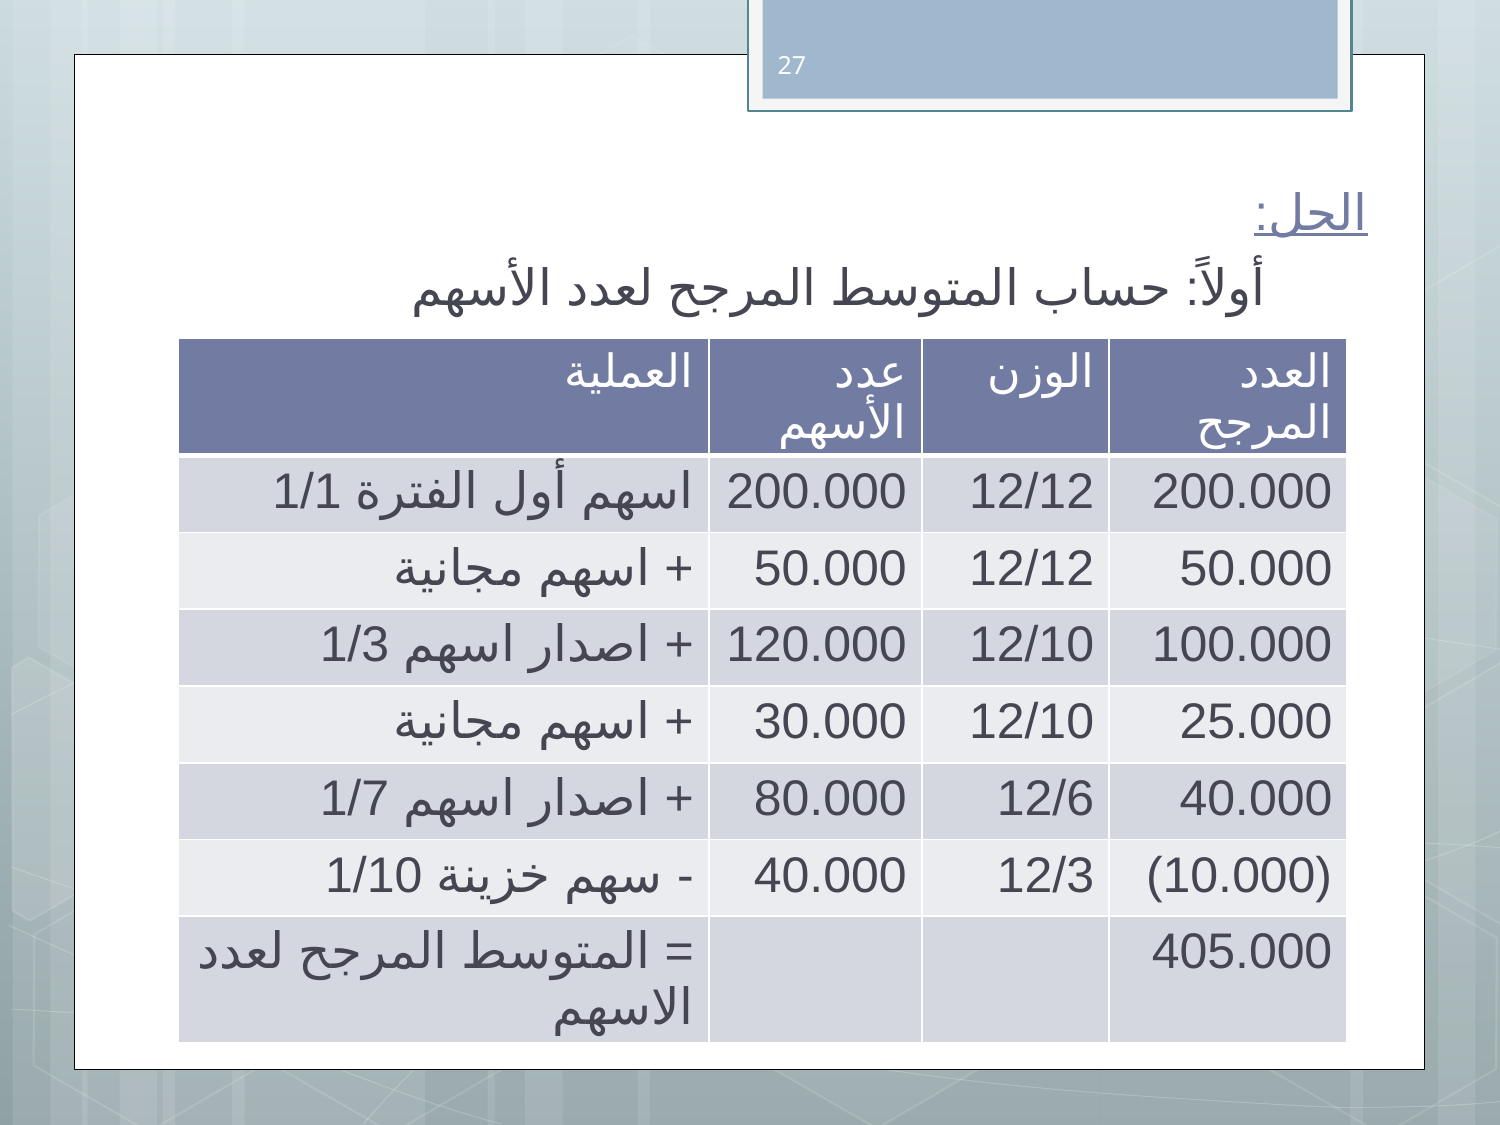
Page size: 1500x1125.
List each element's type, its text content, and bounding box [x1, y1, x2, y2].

table_header عدد الأسهم [710, 339, 921, 453]
table_cell اسهم أول الفترة 1/1 [179, 458, 708, 532]
table_cell 12/12 [923, 533, 1108, 608]
table_cell 40.000 [710, 840, 921, 915]
table_cell 30.000 [710, 687, 921, 762]
table_cell 12/10 [923, 610, 1108, 685]
table_cell 25.000 [1110, 687, 1346, 762]
table_cell [710, 917, 921, 1042]
table_cell 12/6 [923, 764, 1108, 839]
table_cell 40.000 [1110, 764, 1346, 839]
table_cell 405.000 [1110, 917, 1346, 1042]
table_cell 50.000 [1110, 533, 1346, 608]
table_cell = المتوسط المرجح لعدد الاسهم [179, 917, 708, 1042]
table_cell 100.000 [1110, 610, 1346, 685]
list أولاً: حساب المتوسط المرجح لعدد الأسهم [100, 247, 1293, 339]
table_cell + اصدار اسهم 1/7 [179, 764, 708, 839]
table_cell + اسهم مجانية [179, 533, 708, 608]
table_cell [923, 917, 1108, 1042]
table_cell - سهم خزينة 1/10 [179, 840, 708, 915]
table_header الوزن [923, 339, 1108, 453]
table_header العدد المرجح [1110, 339, 1346, 453]
table_cell 200.000 [710, 458, 921, 532]
table_cell 80.000 [710, 764, 921, 839]
table_cell 12/12 [923, 458, 1108, 532]
table_cell + اصدار اسهم 1/3 [179, 610, 708, 685]
table_cell (10.000) [1110, 840, 1346, 915]
table_cell 12/10 [923, 687, 1108, 762]
slide_number 27 [762, 36, 982, 97]
title الحل: [230, 160, 1383, 248]
table_cell 50.000 [710, 533, 921, 608]
table_cell 120.000 [710, 610, 921, 685]
table_header العملية [179, 339, 708, 453]
table_cell + اسهم مجانية [179, 687, 708, 762]
table_cell 200.000 [1110, 458, 1346, 532]
table_cell 12/3 [923, 840, 1108, 915]
